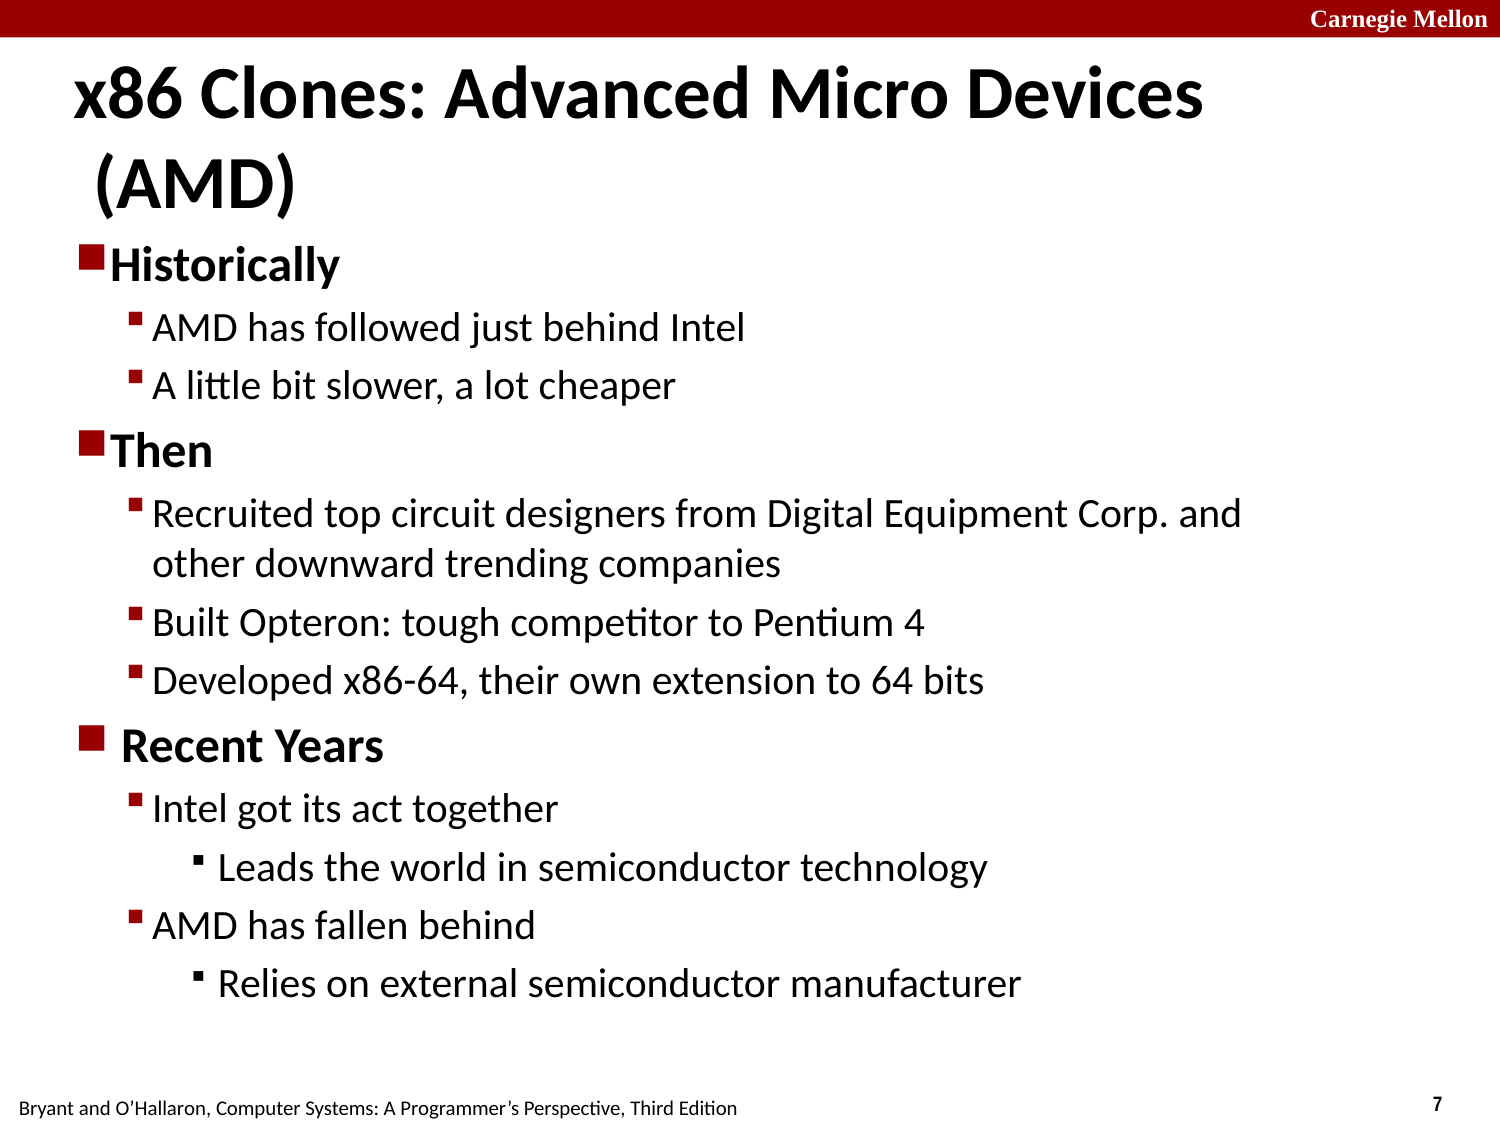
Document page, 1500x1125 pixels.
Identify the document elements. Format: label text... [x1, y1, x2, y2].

title x86 Clones: Advanced Micro Devices (AMD) [58, 71, 1305, 197]
list Historically AMD has followed just behind Intel A little bit slower, a lot cheaper Then Recruited top circuit designers from Digital Equipment Corp. and other downward trending companies Built Opteron: tough competitor to Pentium 4 Developed x86-64, their own extension to 64 bits Recent Years Intel got its act together Leads the world in semiconductor technology AMD has fallen behind Relies on external semiconductor manufacturer [64, 223, 1361, 1040]
